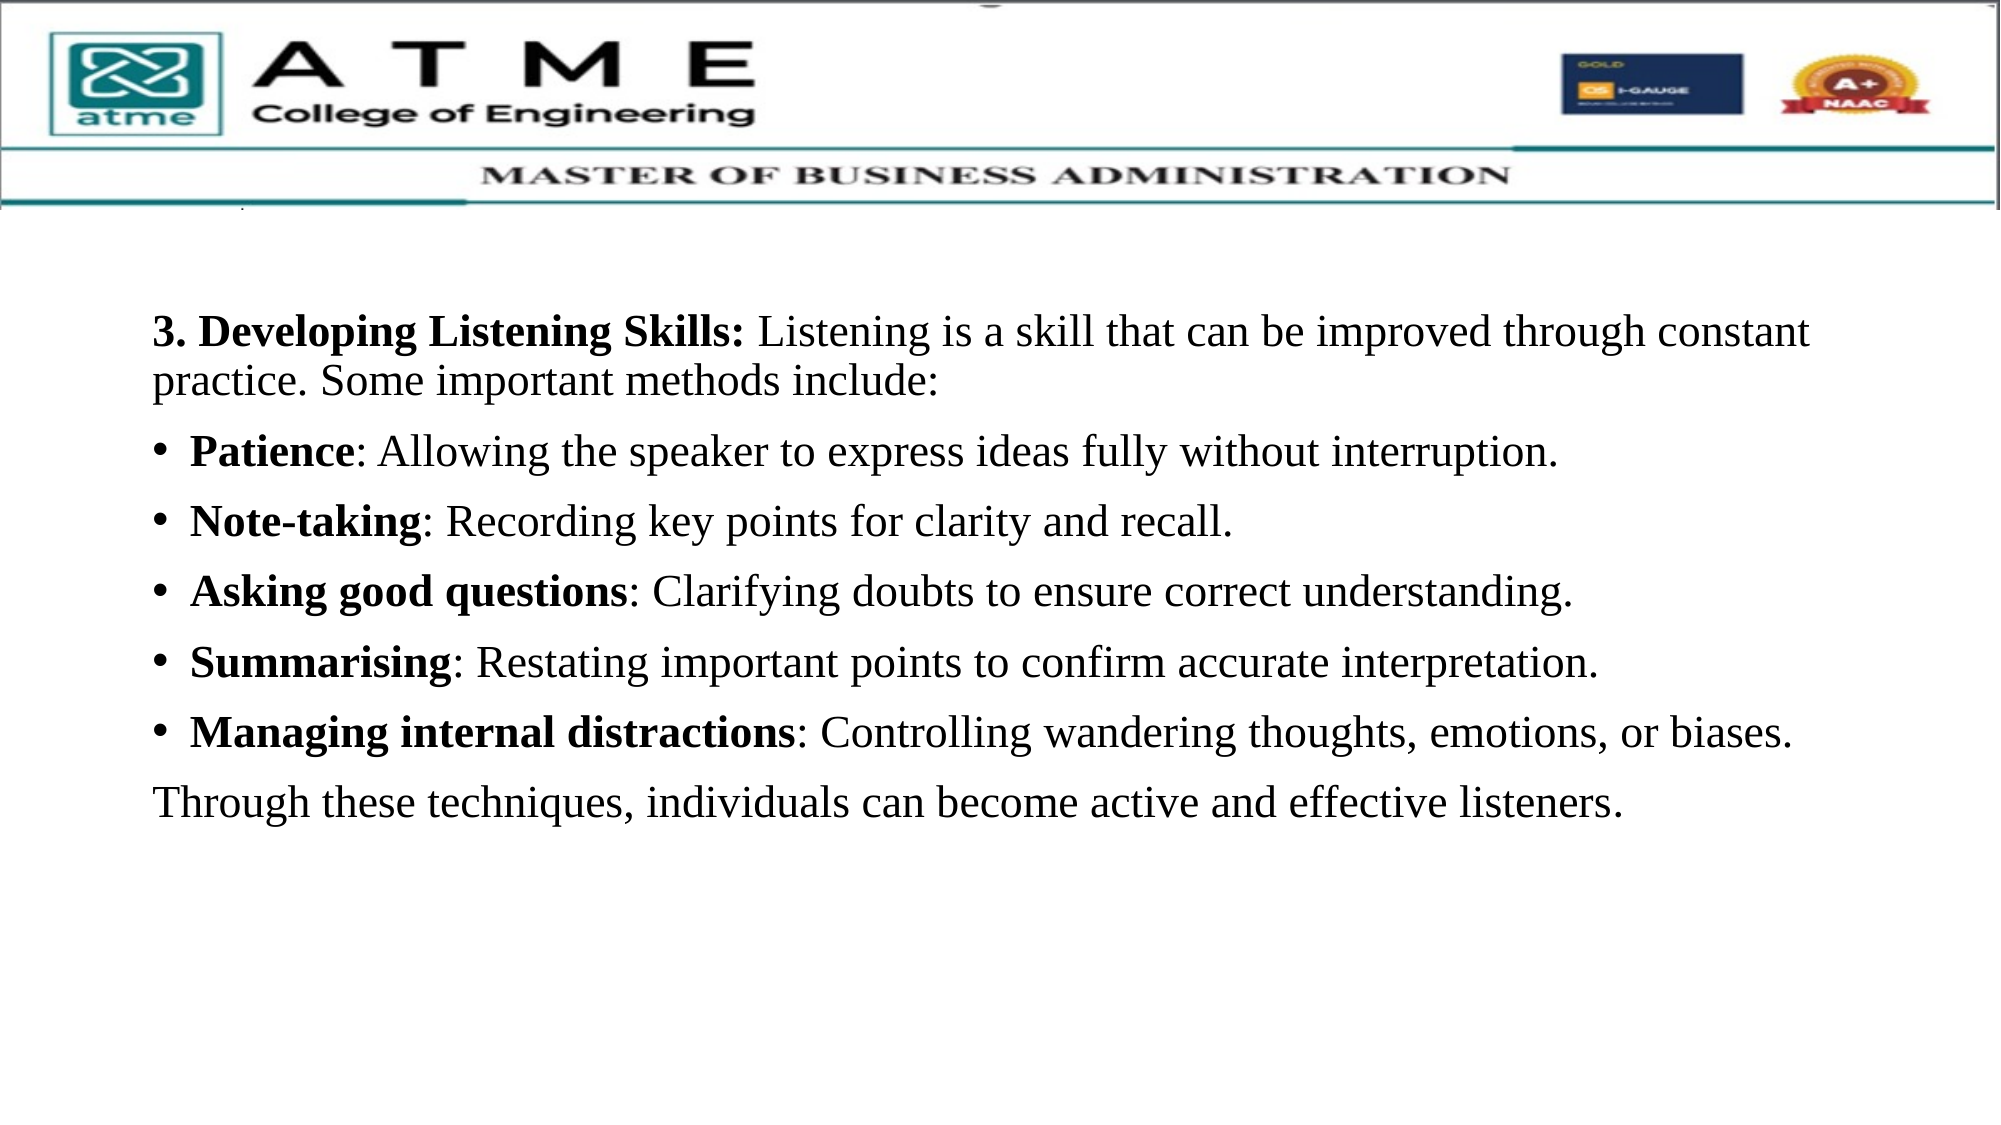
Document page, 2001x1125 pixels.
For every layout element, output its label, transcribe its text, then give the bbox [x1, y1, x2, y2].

picture [0, 0, 2000, 210]
list 3. Developing Listening Skills: Listening is a skill that can be improved through constant practice. Some important methods include: Patience: Allowing the speaker to express ideas fully without interruption. Note-taking: Recording key points for clarity and recall. Asking good questions: Clarifying doubts to ensure correct understanding. Summarising: Restating important points to confirm accurate interpretation. Managing internal distractions: Controlling wandering thoughts, emotions, or biases. Through these techniques, individuals can become active and effective listeners. [137, 299, 1863, 1014]
